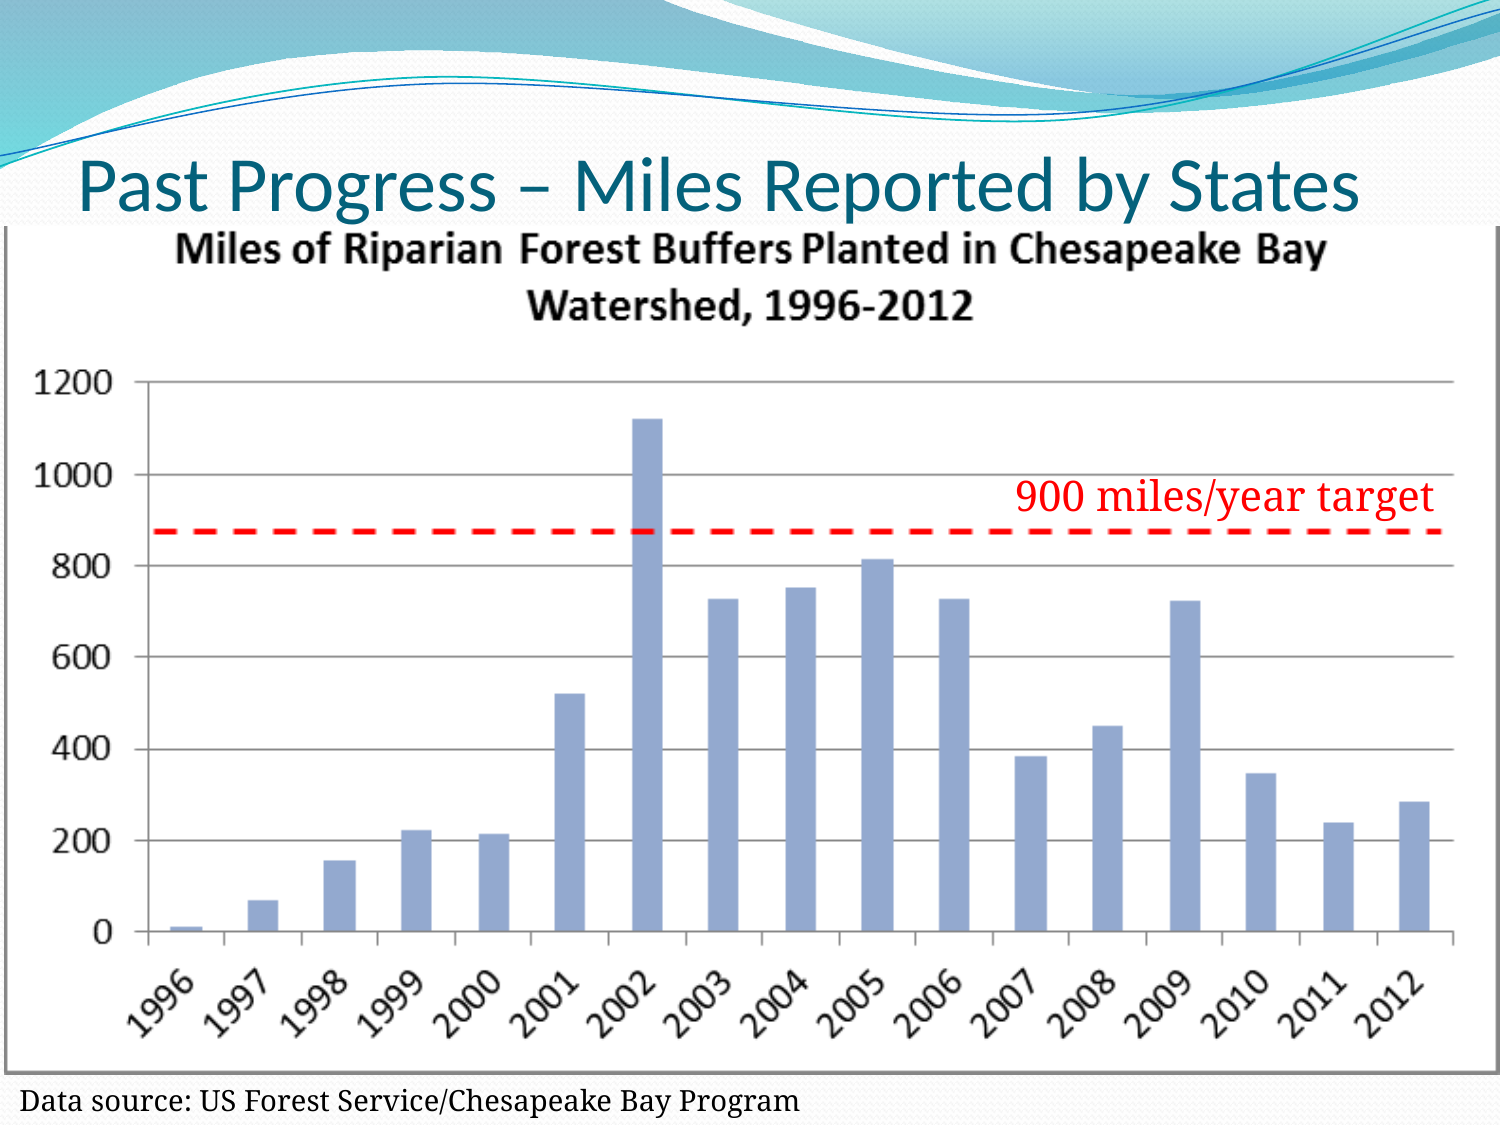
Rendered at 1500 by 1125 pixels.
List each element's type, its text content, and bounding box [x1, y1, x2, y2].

text_box Data source: US Forest Service/Chesapeake Bay Program [4, 1088, 817, 1125]
title Past Progress – Miles Reported by States [77, 39, 1428, 226]
picture [4, 226, 1500, 1076]
